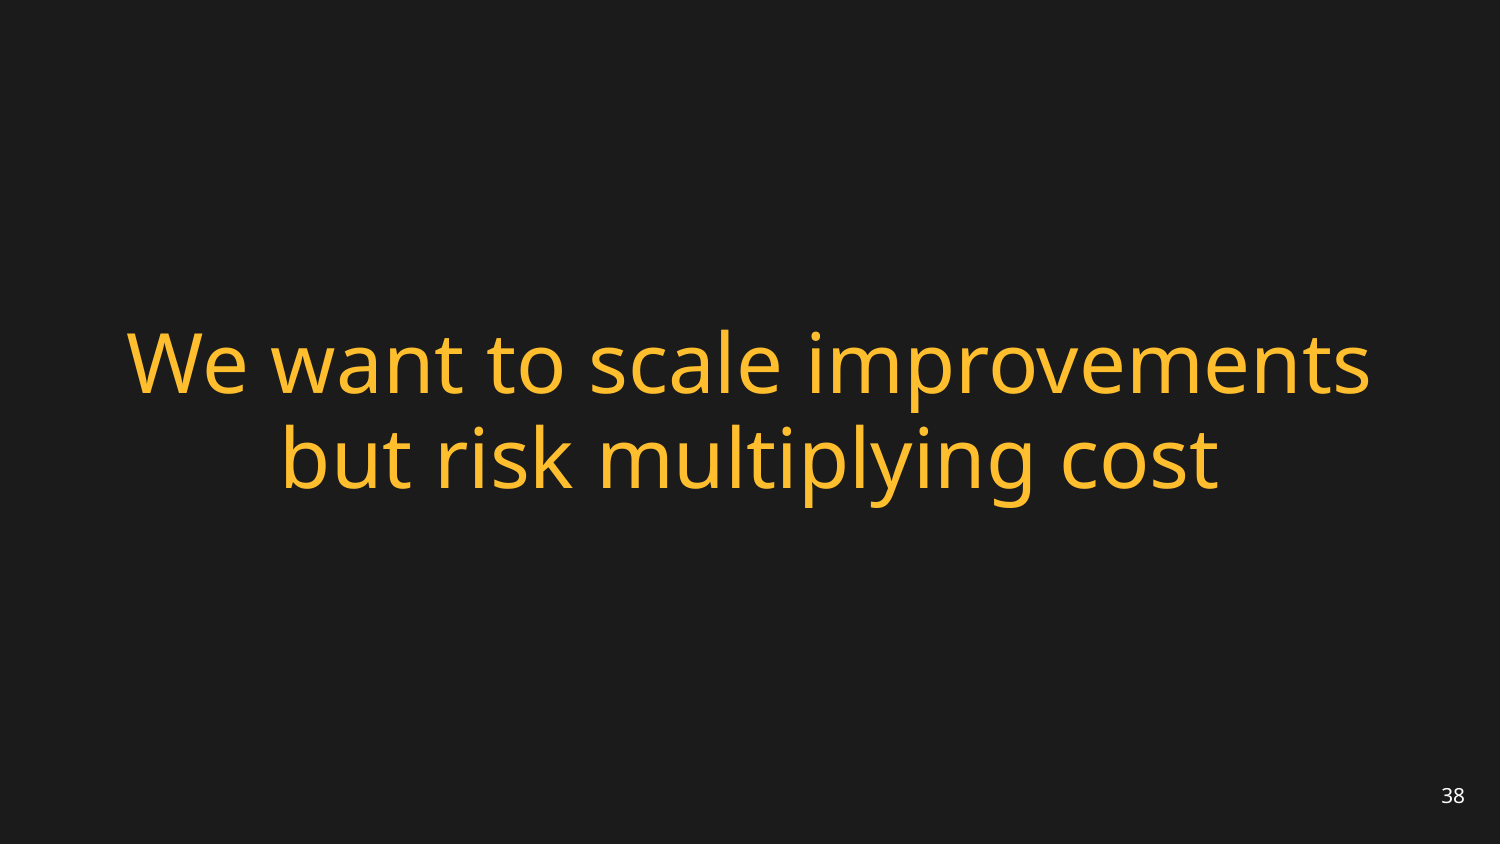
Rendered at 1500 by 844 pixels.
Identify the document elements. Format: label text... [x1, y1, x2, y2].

slide_number 38 [1389, 764, 1480, 830]
title We want to scale improvements but risk multiplying cost [51, 72, 1449, 753]
